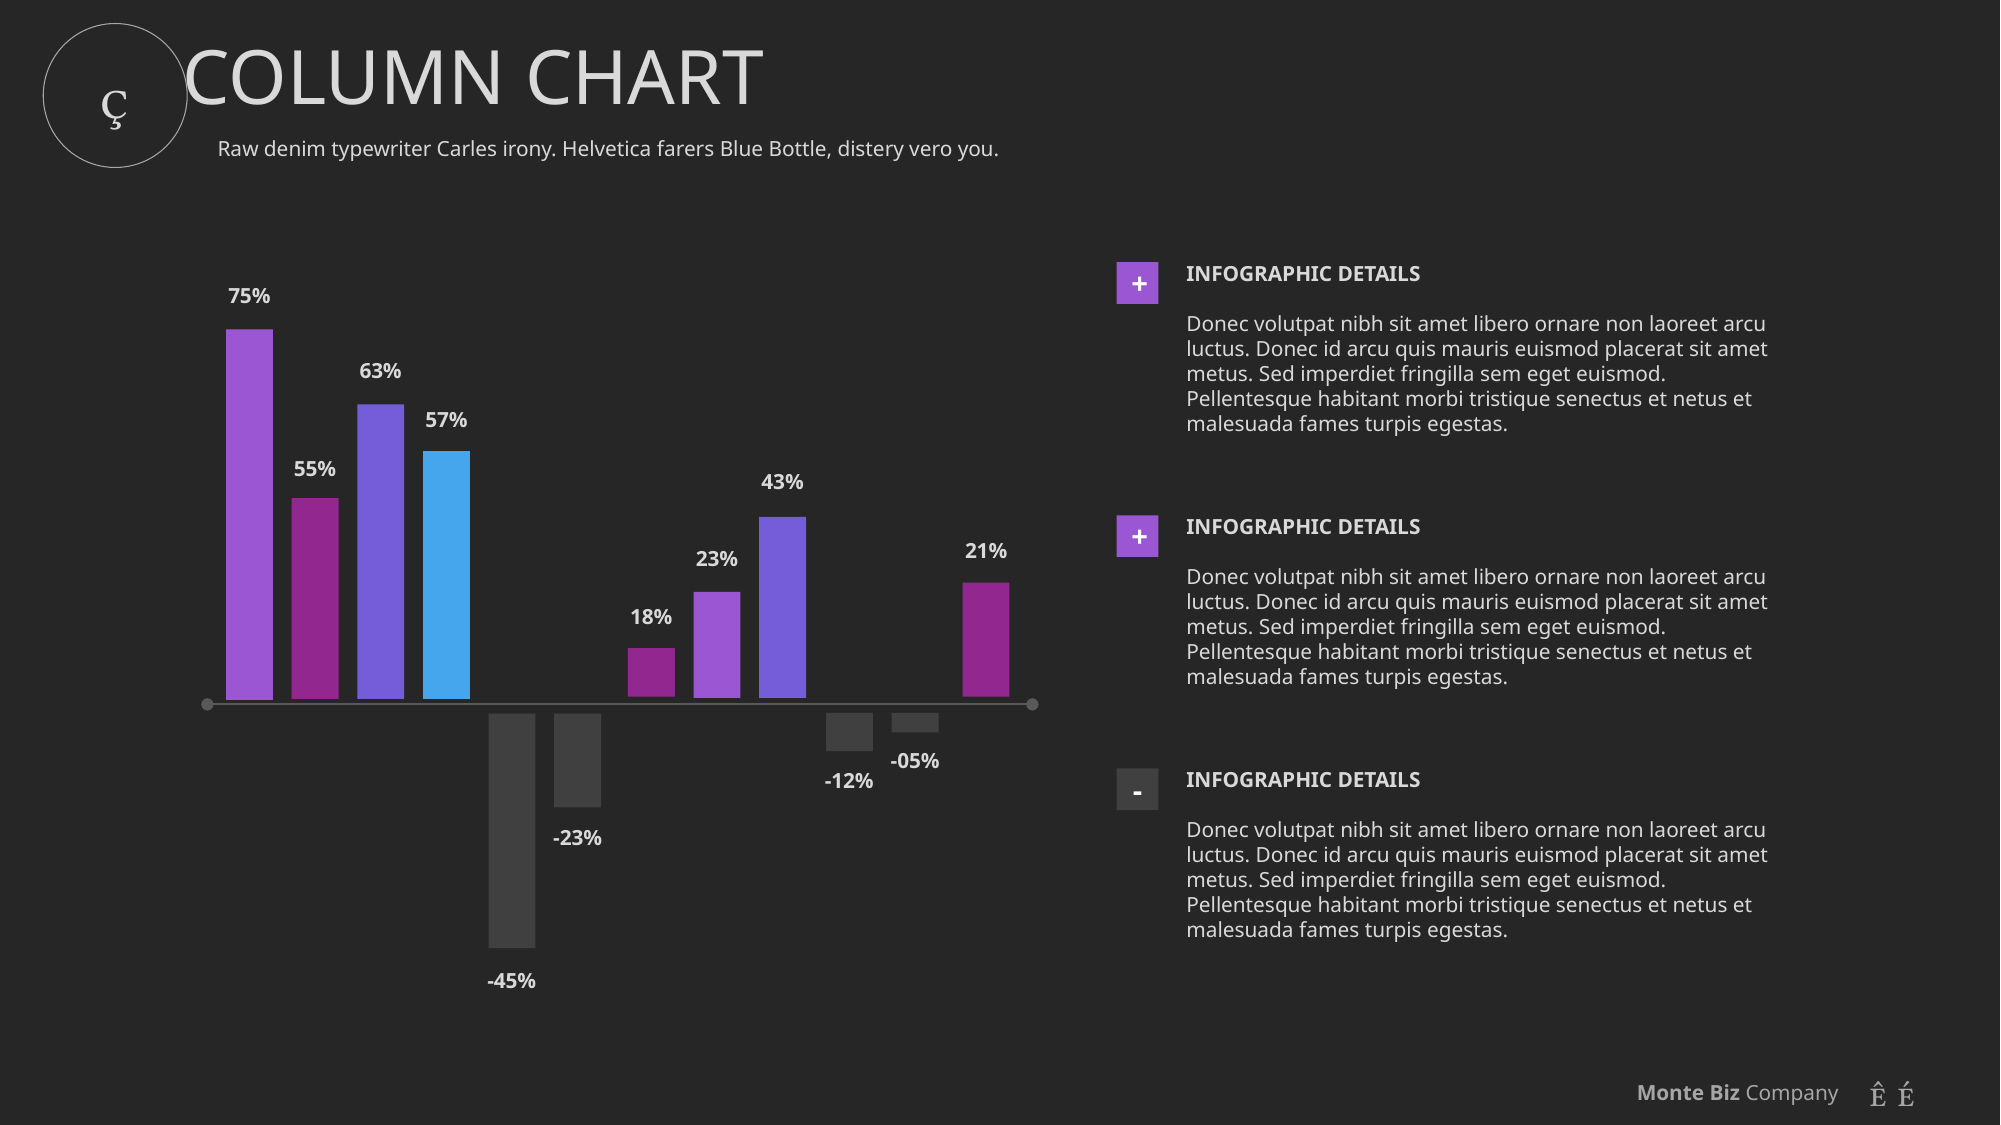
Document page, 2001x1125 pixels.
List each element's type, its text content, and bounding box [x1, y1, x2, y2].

text_box  [42, 22, 182, 169]
text_box [488, 713, 536, 949]
text_box INFOGRAPHIC DETAILS Donec volutpat nibh sit amet libero ornare non laoreet arcu luctus. Donec id arcu quis mauris euismod placerat sit amet metus. Sed imperdiet fringilla sem eget euismod. Pellentesque habitant morbi tristique senectus et netus et malesuada fames turpis egestas. [1171, 759, 1800, 950]
text_box   [1854, 1061, 1979, 1122]
text_box [356, 403, 405, 700]
text_box [962, 581, 1011, 698]
text_box 57% [410, 399, 483, 440]
text_box INFOGRAPHIC DETAILS Donec volutpat nibh sit amet libero ornare non laoreet arcu luctus. Donec id arcu quis mauris euismod placerat sit amet metus. Sed imperdiet fringilla sem eget euismod. Pellentesque habitant morbi tristique senectus et netus et malesuada fames turpis egestas. [1171, 506, 1800, 697]
text_box + [1116, 261, 1159, 305]
text_box [422, 450, 471, 700]
text_box Monte Biz Company [1622, 1071, 1854, 1112]
text_box -05% [875, 740, 955, 781]
text_box COLUMN CHART [168, 22, 780, 127]
text_box -12% [810, 759, 889, 800]
text_box [627, 647, 676, 698]
text_box [693, 591, 741, 699]
text_box 63% [344, 349, 417, 390]
text_box 23% [681, 537, 754, 578]
text_box + [1116, 514, 1159, 558]
text_box [553, 713, 602, 808]
text_box [891, 712, 940, 733]
text_box 55% [279, 448, 352, 489]
text_box -45% [472, 960, 552, 1001]
text_box 75% [213, 275, 286, 316]
text_box 18% [615, 596, 688, 637]
text_box [825, 712, 874, 752]
text_box Raw denim typewriter Carles irony. Helvetica farers Blue Bottle, distery vero you. [202, 128, 1014, 169]
text_box INFOGRAPHIC DETAILS Donec volutpat nibh sit amet libero ornare non laoreet arcu luctus. Donec id arcu quis mauris euismod placerat sit amet metus. Sed imperdiet fringilla sem eget euismod. Pellentesque habitant morbi tristique senectus et netus et malesuada fames turpis egestas. [1171, 253, 1800, 443]
text_box -23% [538, 816, 618, 857]
text_box [291, 497, 340, 700]
text_box 21% [950, 530, 1023, 570]
text_box 43% [746, 461, 819, 502]
text_box [225, 328, 274, 701]
text_box [758, 516, 807, 699]
text_box - [1116, 767, 1159, 811]
